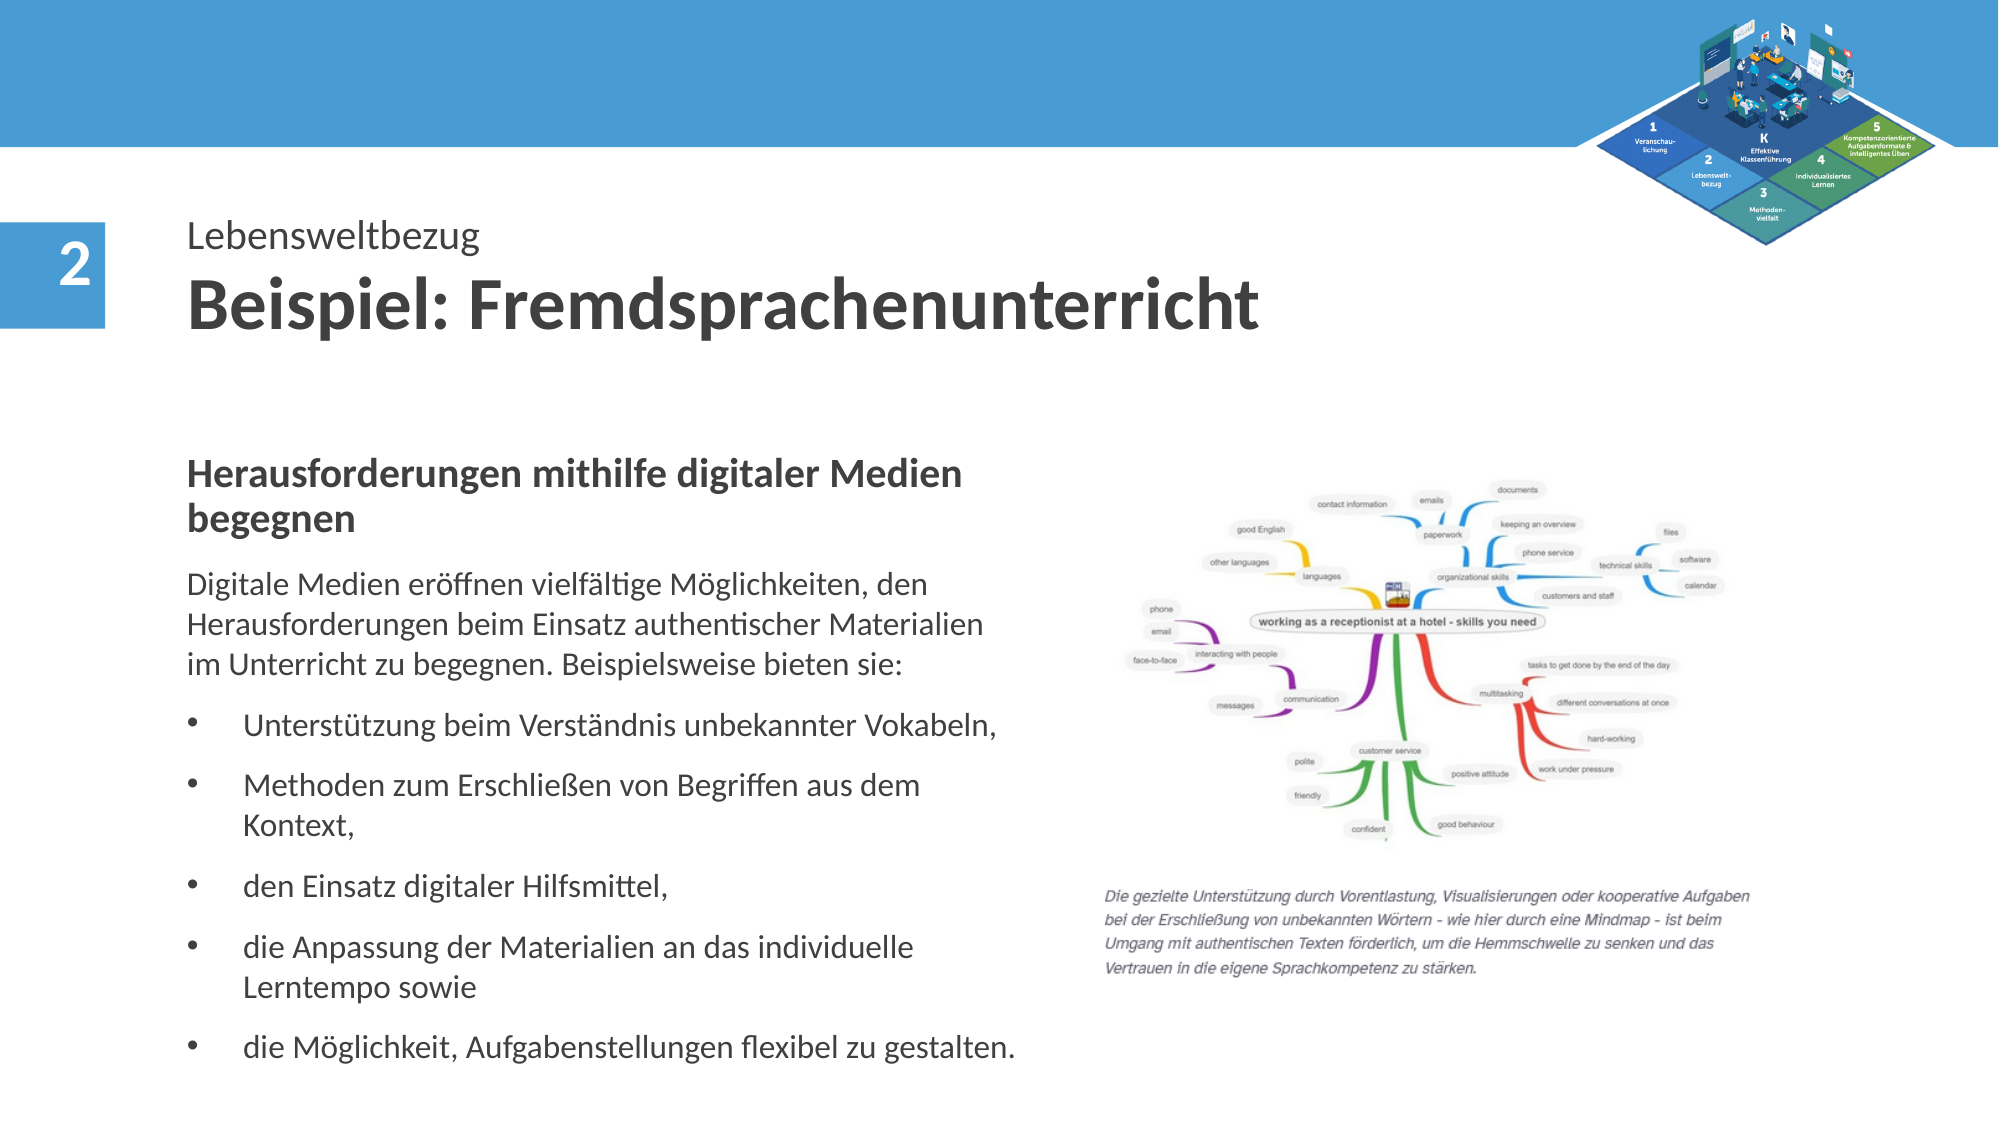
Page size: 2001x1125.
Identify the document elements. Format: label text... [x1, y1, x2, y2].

list Herausforderungen mithilfe digitaler Medien begegnen Digitale Medien eröffnen vielfältige Möglichkeiten, den Herausforderungen beim Einsatz authentischer Materialien im Unterricht zu begegnen. Beispielsweise bieten sie: Unterstützung beim Verständnis unbekannter Vokabeln, Methoden zum Erschließen von Begriffen aus dem Kontext, den Einsatz digitaler Hilfsmittel, die Anpassung der Materialien an das individuelle Lerntempo sowie die Möglichkeit, Aufgabenstellungen flexibel zu gestalten. [171, 443, 1040, 1036]
list Lebensweltbezug [171, 183, 1663, 267]
picture [1068, 444, 1770, 996]
list Beispiel: Fremdsprachenunterricht [172, 259, 1664, 354]
picture [1589, 12, 1942, 249]
